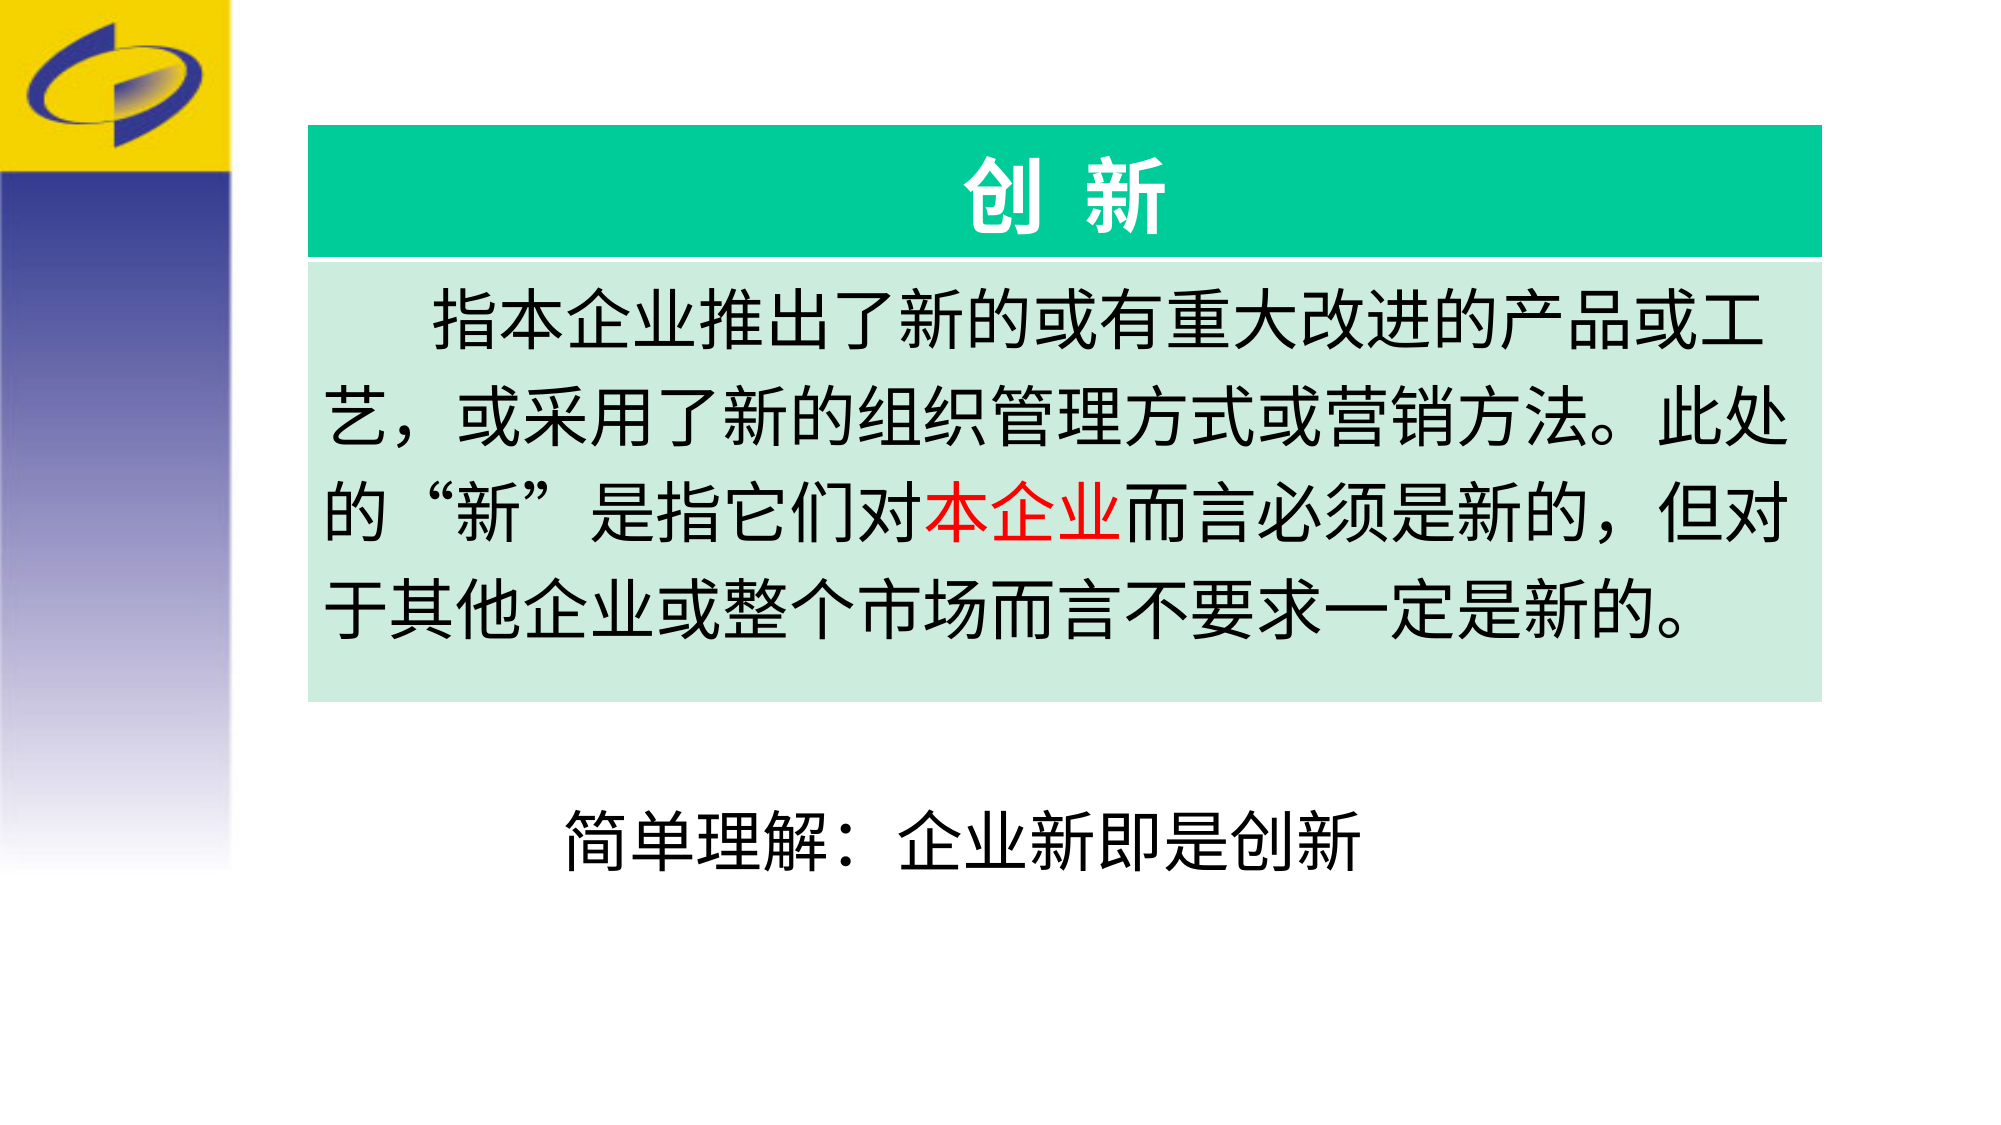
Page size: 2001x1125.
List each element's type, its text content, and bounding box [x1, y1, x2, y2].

picture [0, 0, 2000, 1125]
table_header 创 新 [308, 125, 1822, 257]
table_cell 指本企业推出了新的或有重大改进的产品或工艺，或采用了新的组织管理方式或营销方法。此处的“新”是指它们对本企业而言必须是新的，但对于其他企业或整个市场而言不要求一定是新的。 [308, 262, 1822, 702]
text_box 简单理解：企业新即是创新 [547, 792, 1583, 887]
